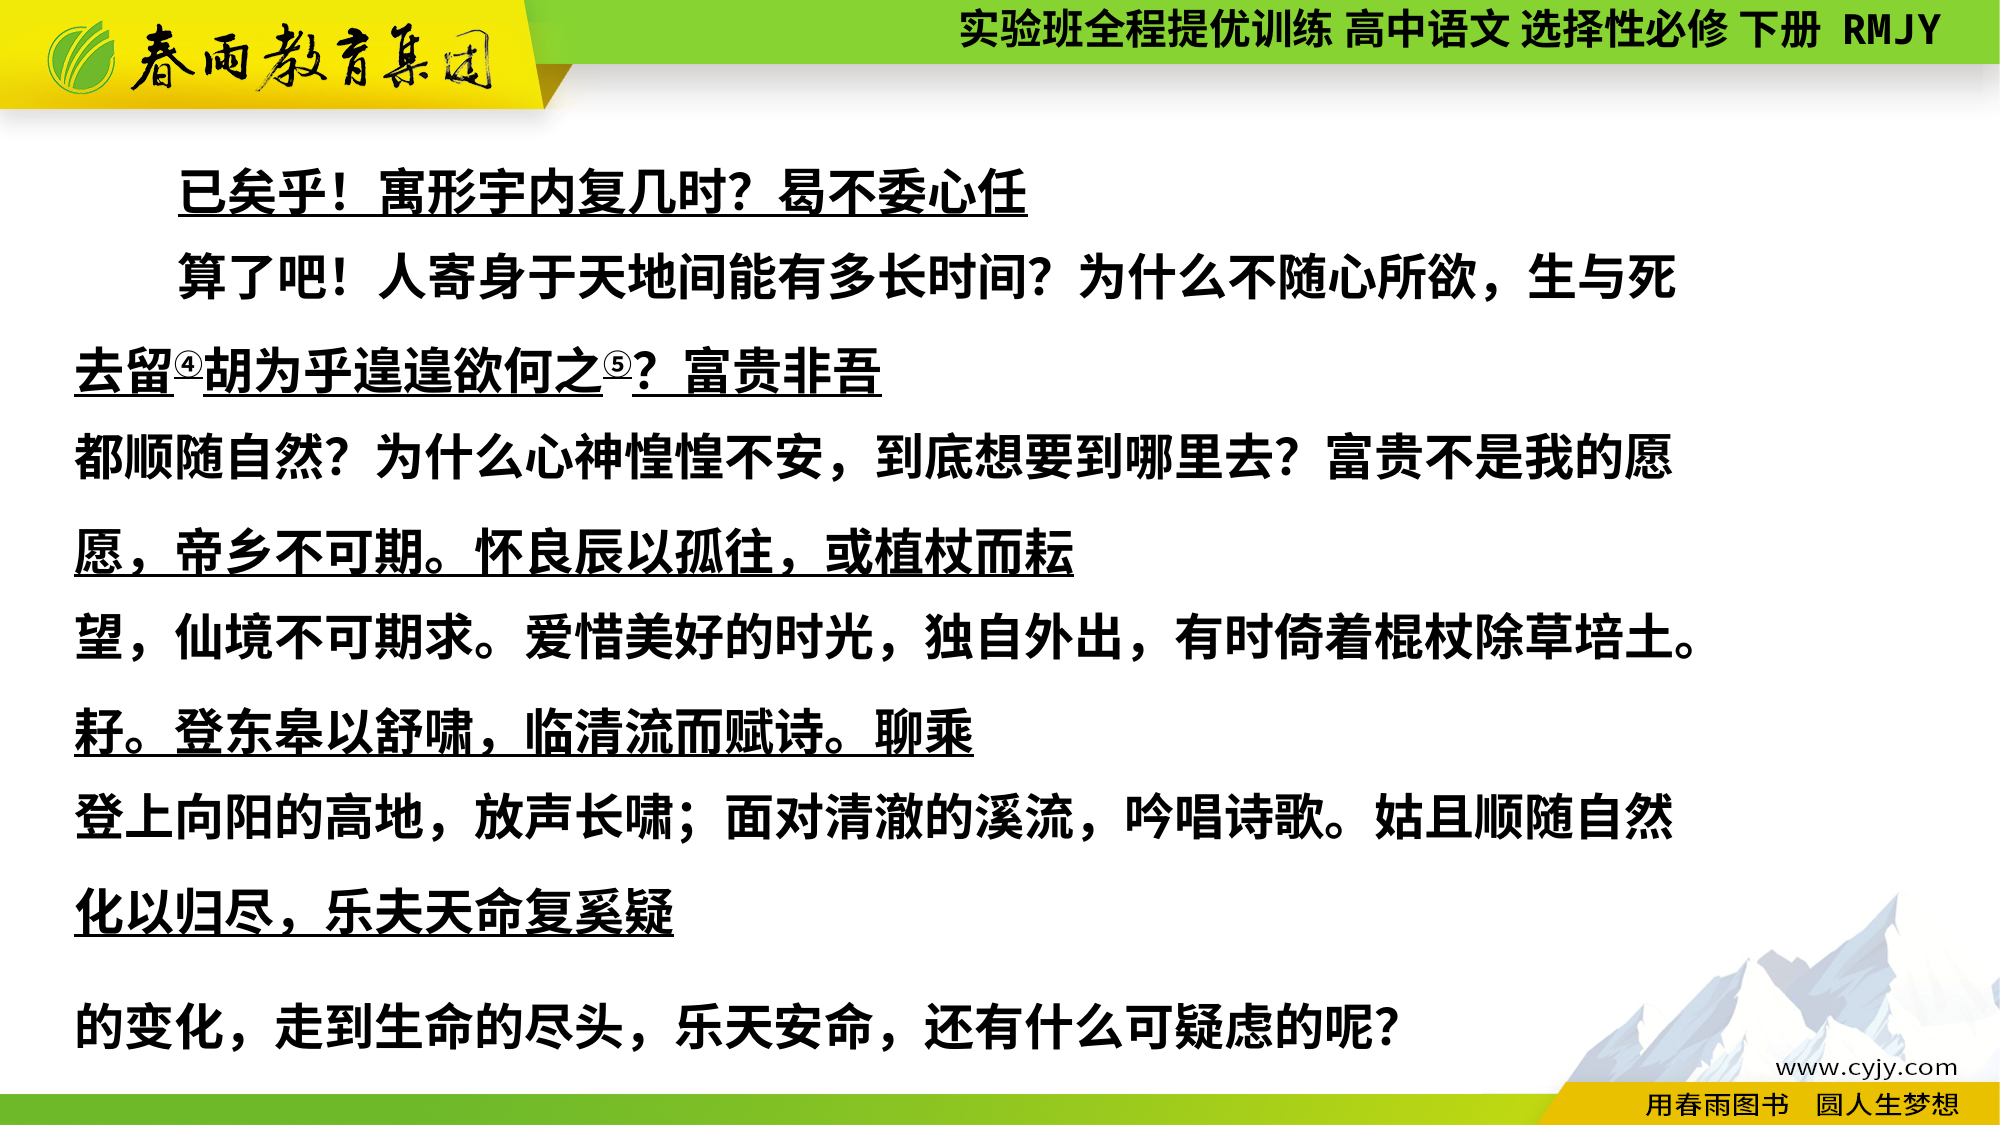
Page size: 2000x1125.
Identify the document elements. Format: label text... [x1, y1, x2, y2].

text_box 算了吧！人寄身于天地间能有多长时间？为什么不随心所欲，生与死 都顺随自然？为什么心神惶惶不安，到底想要到哪里去？富贵不是我的愿 望，仙境不可期求。爱惜美好的时光，独自外出，有时倚着棍杖除草培土。 登上向阳的高地，放声长啸；面对清澈的溪流，吟唱诗歌。姑且顺随自然 的变化，走到生命的尽头，乐天安命，还有什么可疑虑的呢？ [59, 208, 1944, 1063]
picture [0, 0, 2000, 1125]
